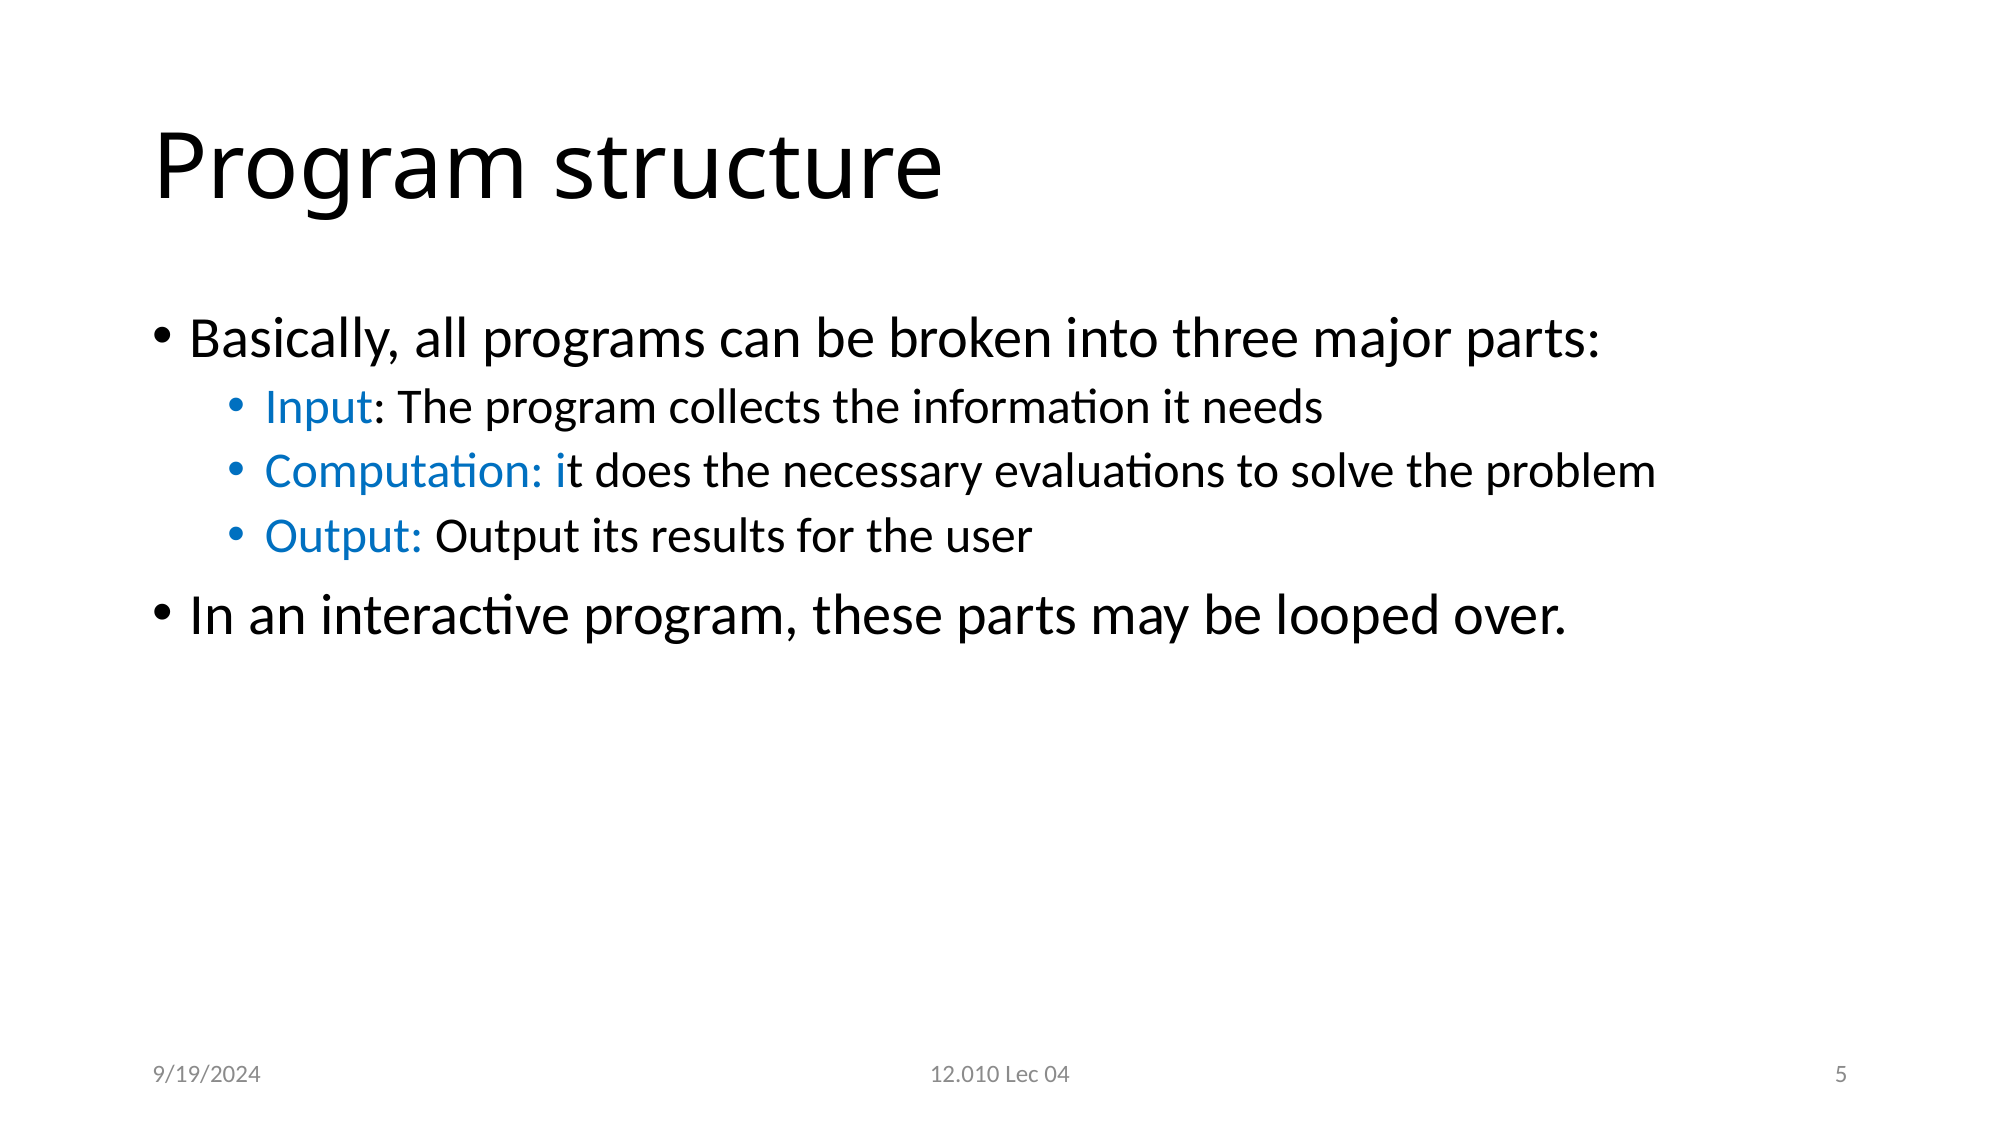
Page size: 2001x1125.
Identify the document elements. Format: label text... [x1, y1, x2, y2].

slide_number 5 [1412, 1042, 1863, 1103]
list Basically, all programs can be broken into three major parts: Input: The program collects the information it needs Computation: it does the necessary evaluations to solve the problem Output: Output its results for the user In an interactive program, these parts may be looped over. [137, 299, 1863, 1014]
title Program structure [137, 59, 1863, 278]
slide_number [137, 1042, 588, 1103]
footer 12.010 Lec 04 [662, 1042, 1338, 1103]
